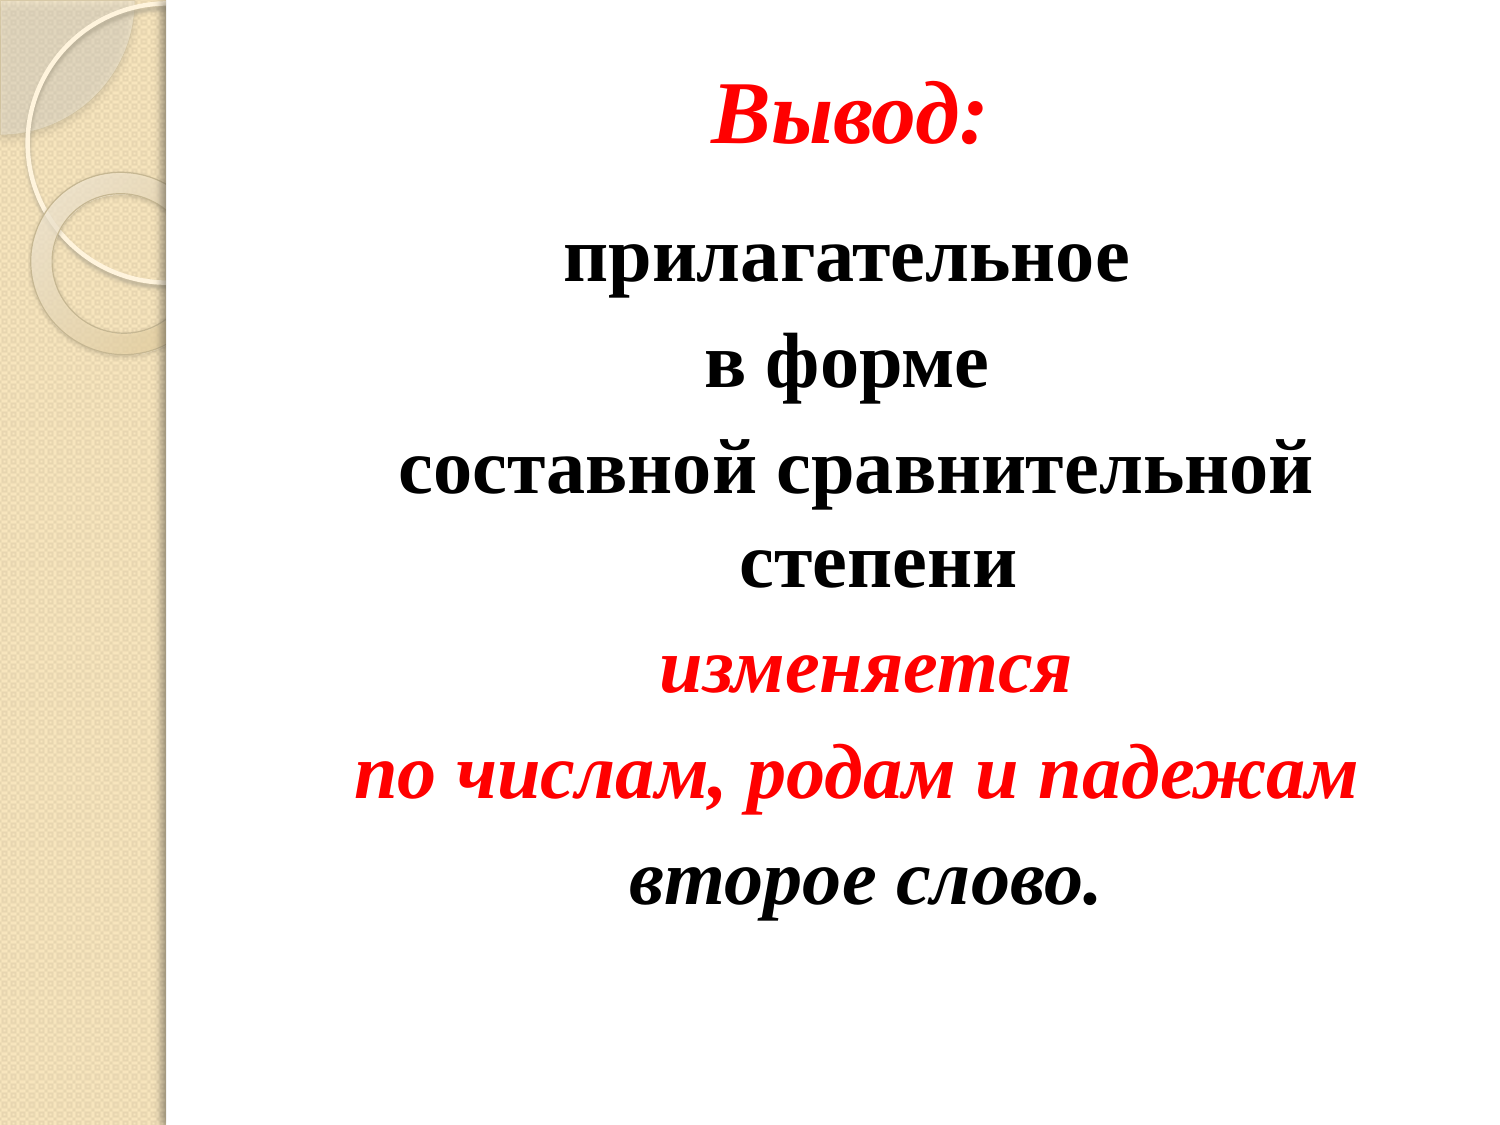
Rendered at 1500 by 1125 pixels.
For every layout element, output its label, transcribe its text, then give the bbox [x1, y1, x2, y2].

list прилагательное в форме составной сравнительной степени изменяется по числам, родам и падежам второе слово. [235, 196, 1466, 1025]
title Вывод: [235, 30, 1466, 185]
